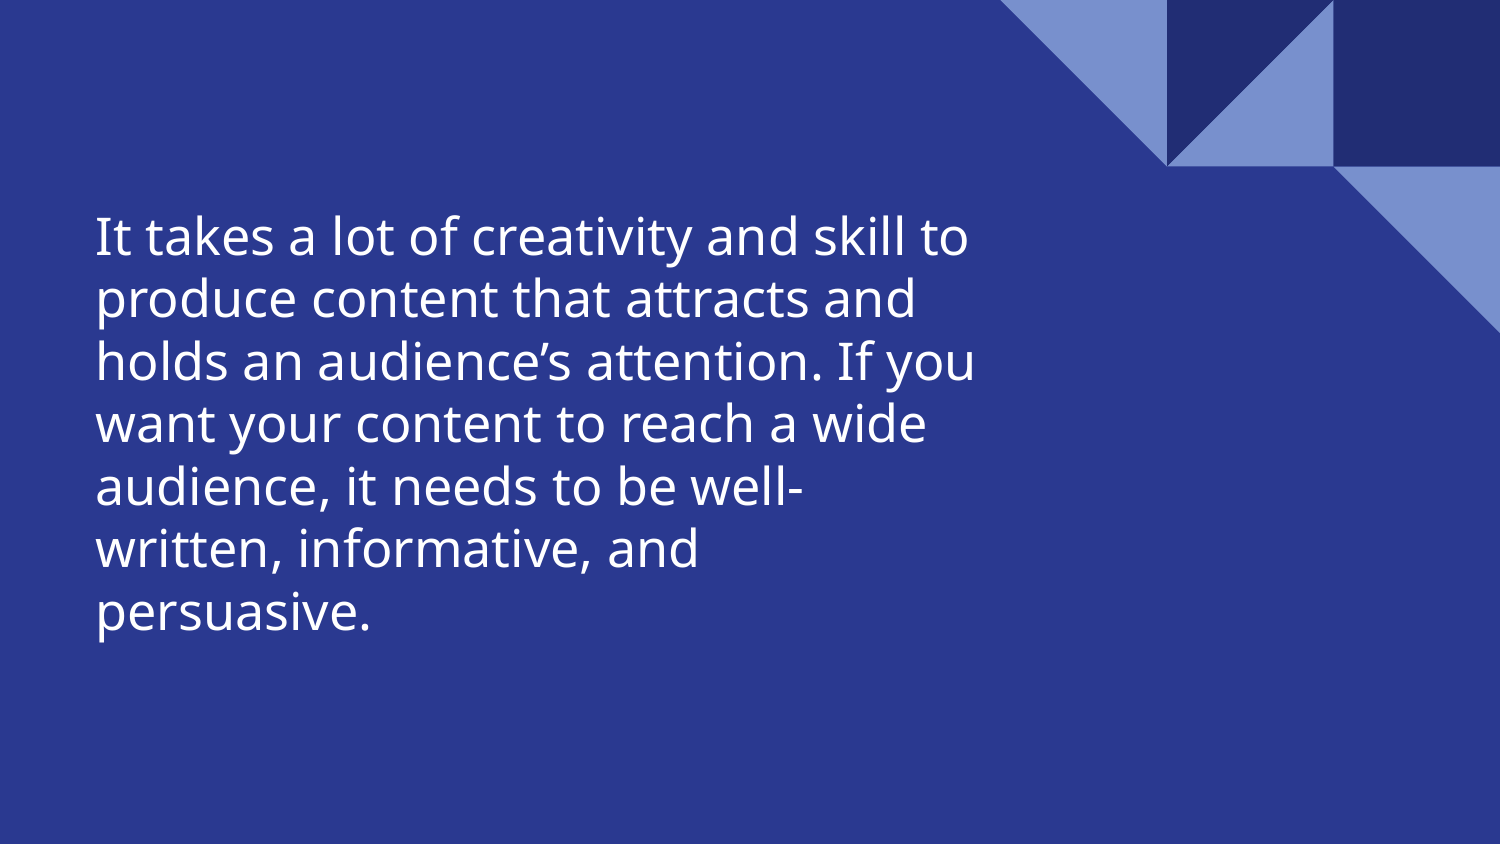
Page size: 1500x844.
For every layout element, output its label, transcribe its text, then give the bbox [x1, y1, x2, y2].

title It takes a lot of creativity and skill to produce content that attracts and holds an audience’s attention. If you want your content to reach a wide audience, it needs to be well-written, informative, and persuasive. [80, 86, 1003, 758]
